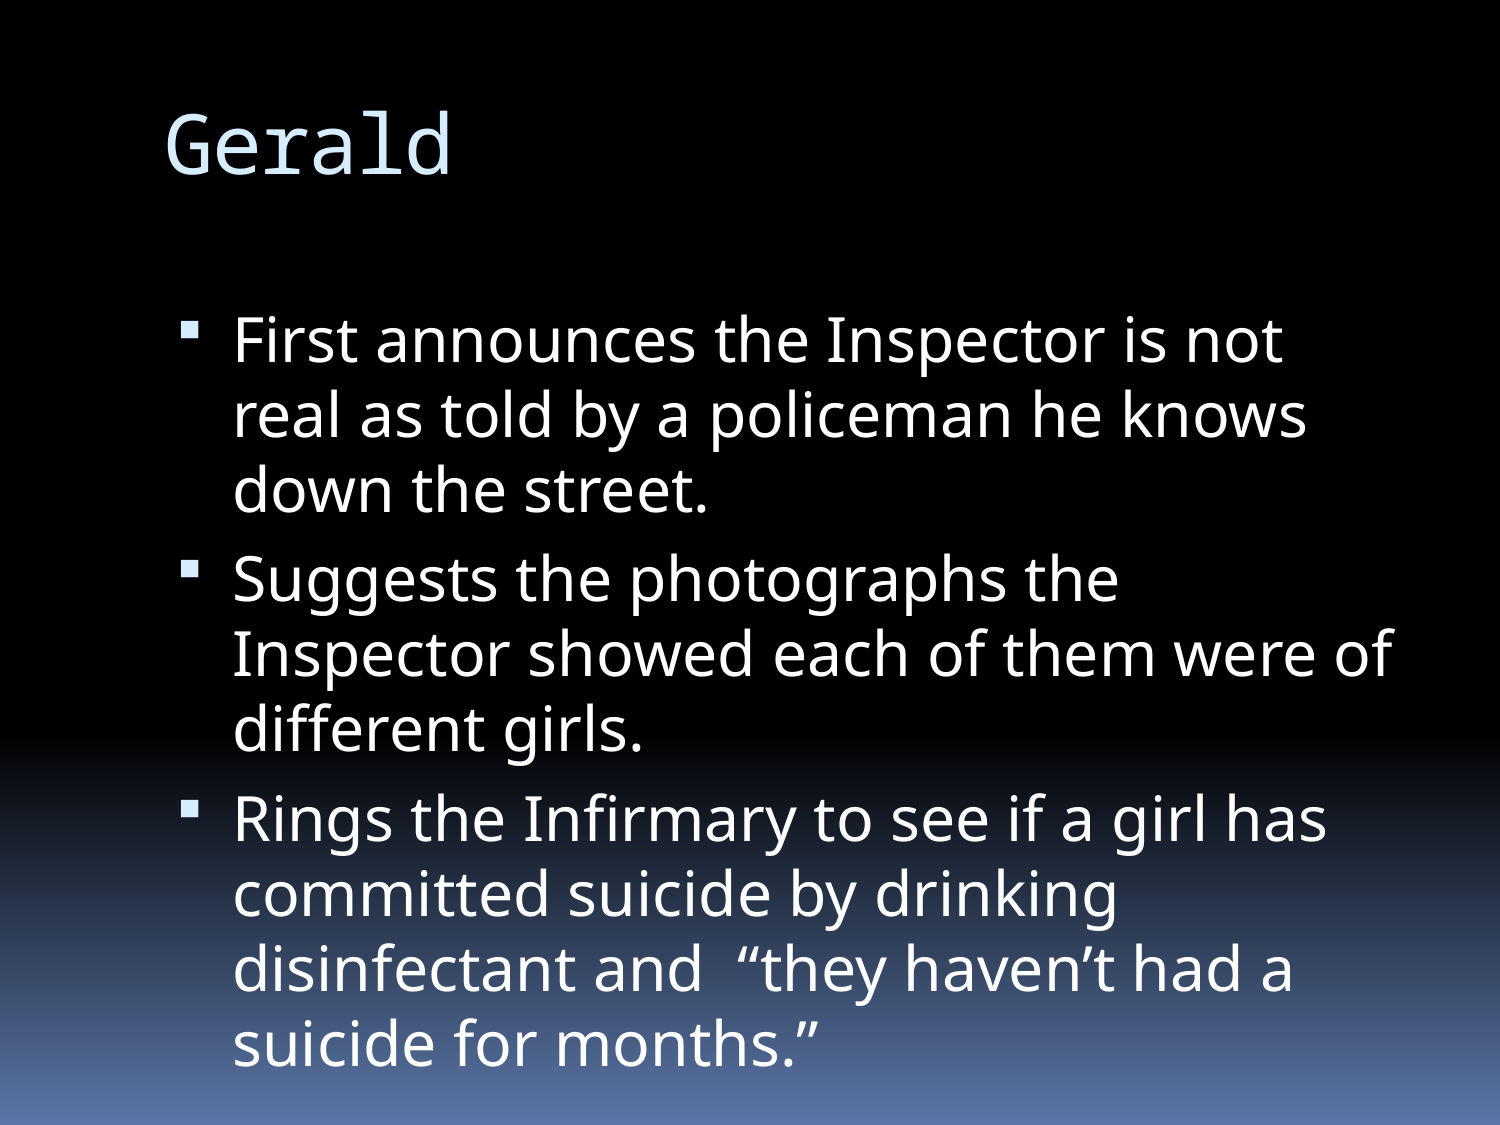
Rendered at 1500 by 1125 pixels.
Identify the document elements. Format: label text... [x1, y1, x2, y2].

list First announces the Inspector is not real as told by a policeman he knows down the street. Suggests the photographs the Inspector showed each of them were of different girls. Rings the Infirmary to see if a girl has committed suicide by drinking disinfectant and “they haven’t had a suicide for months.” [150, 292, 1425, 1043]
title Gerald [150, 83, 1425, 234]
